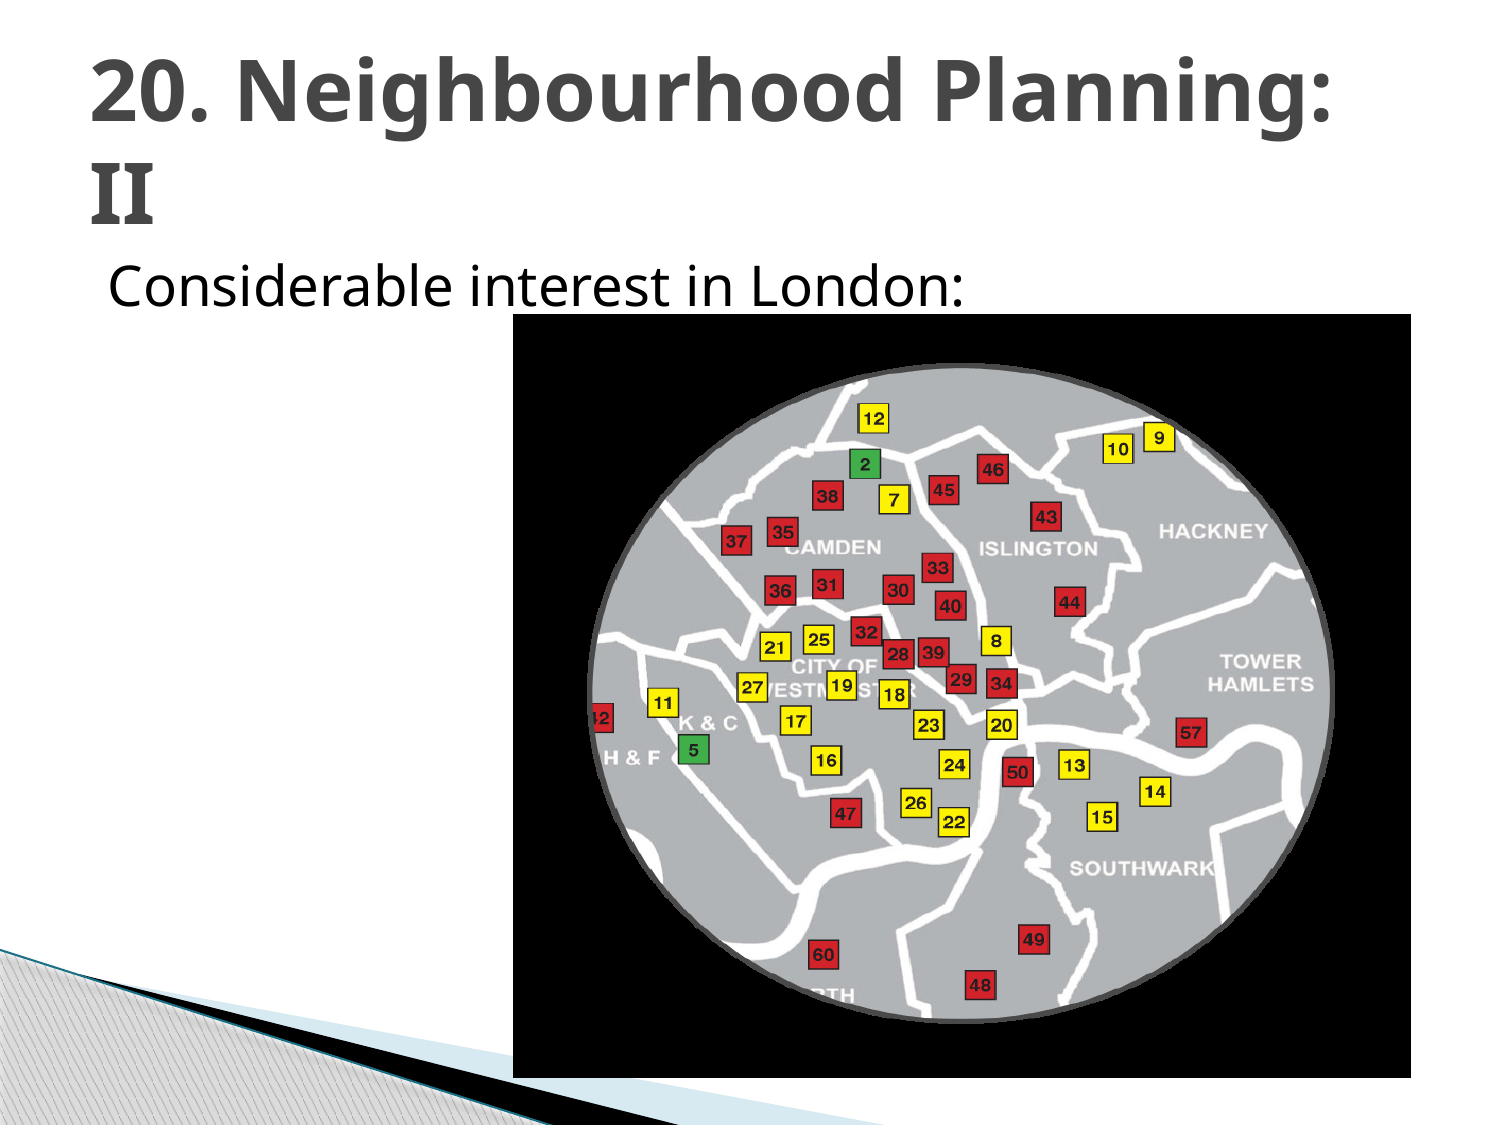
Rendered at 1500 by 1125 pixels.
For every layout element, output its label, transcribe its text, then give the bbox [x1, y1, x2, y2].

list Considerable interest in London: [75, 243, 1425, 986]
title 20. Neighbourhood Planning: II [75, 45, 1425, 233]
picture [513, 314, 1412, 1078]
